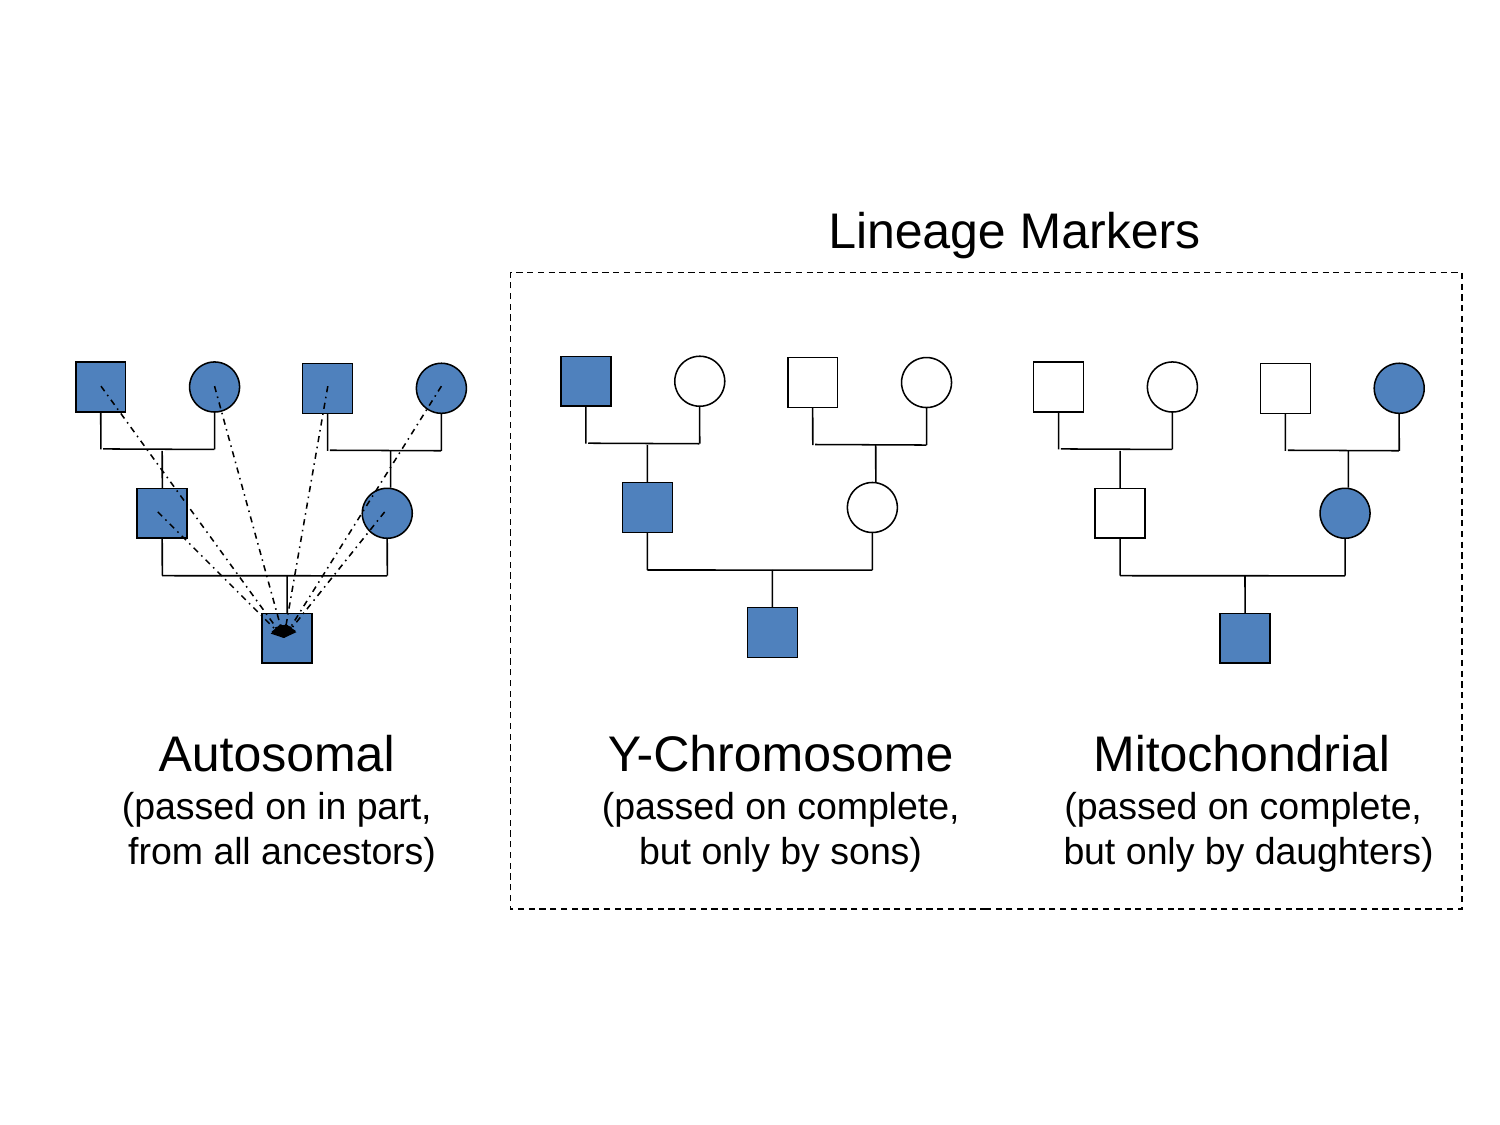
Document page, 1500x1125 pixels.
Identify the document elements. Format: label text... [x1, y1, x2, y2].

text_box [262, 648, 313, 664]
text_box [560, 355, 952, 658]
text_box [100, 385, 442, 639]
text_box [75, 361, 126, 450]
text_box Lineage Markers [813, 191, 1216, 267]
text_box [1033, 361, 1425, 664]
text_box [416, 363, 467, 413]
text_box [510, 272, 1462, 910]
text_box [189, 361, 240, 384]
text_box Autosomal (passed on in part, from all ancestors) [50, 714, 510, 880]
text_box [302, 363, 353, 384]
